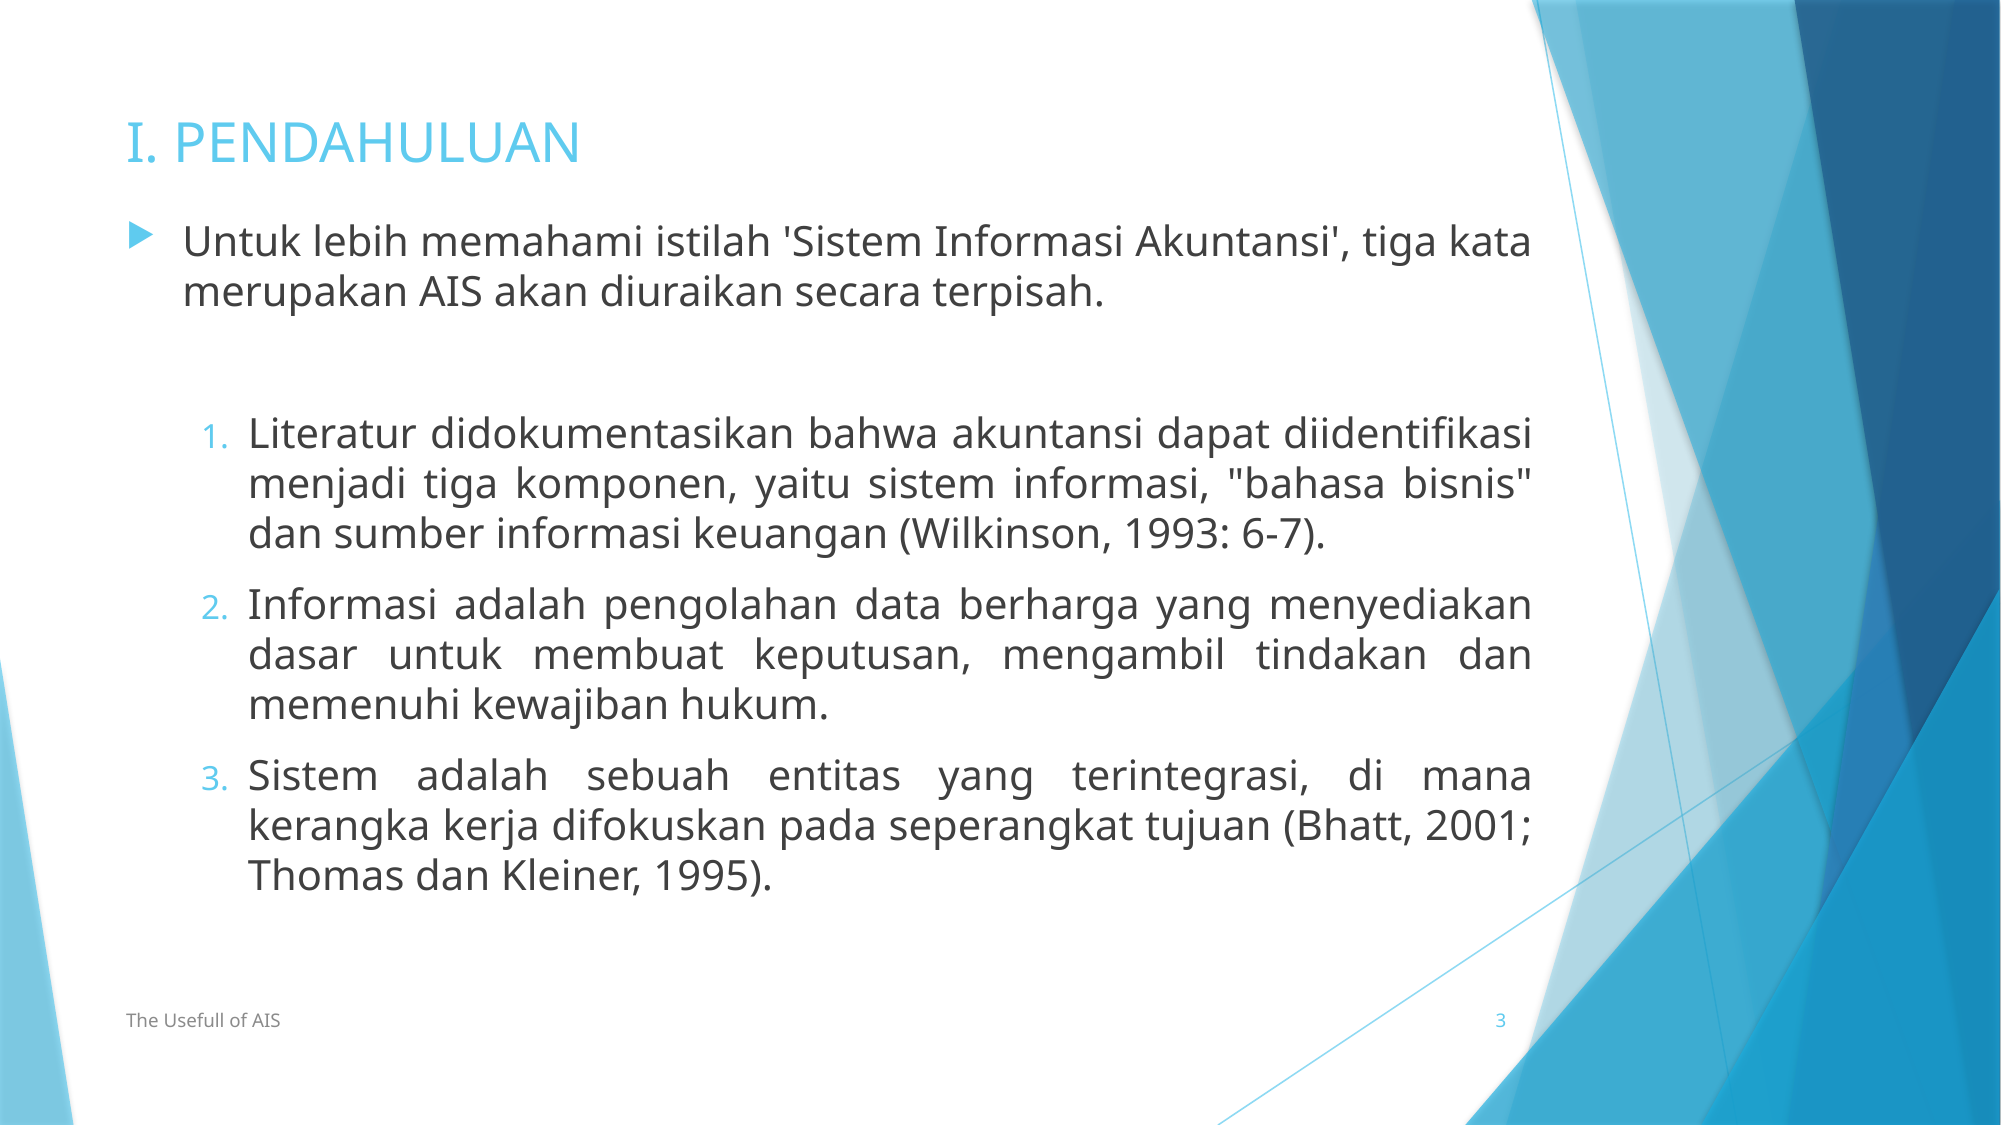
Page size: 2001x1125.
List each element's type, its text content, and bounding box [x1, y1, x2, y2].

slide_number 3 [1409, 991, 1522, 1051]
footer The Usefull of AIS [111, 991, 1145, 1051]
list Untuk lebih memahami istilah 'Sistem Informasi Akuntansi', tiga kata merupakan AIS akan diuraikan secara terpisah. Literatur didokumentasikan bahwa akuntansi dapat diidentifikasi menjadi tiga komponen, yaitu sistem informasi, "bahasa bisnis" dan sumber informasi keuangan (Wilkinson, 1993: 6-7). Informasi adalah pengolahan data berharga yang menyediakan dasar untuk membuat keputusan, mengambil tindakan dan memenuhi kewajiban hukum. Sistem adalah sebuah entitas yang terintegrasi, di mana kerangka kerja difokuskan pada seperangkat tujuan (Bhatt, 2001; Thomas dan Kleiner, 1995). [111, 207, 1549, 992]
title I. PENDAHULUAN [111, 99, 1522, 182]
